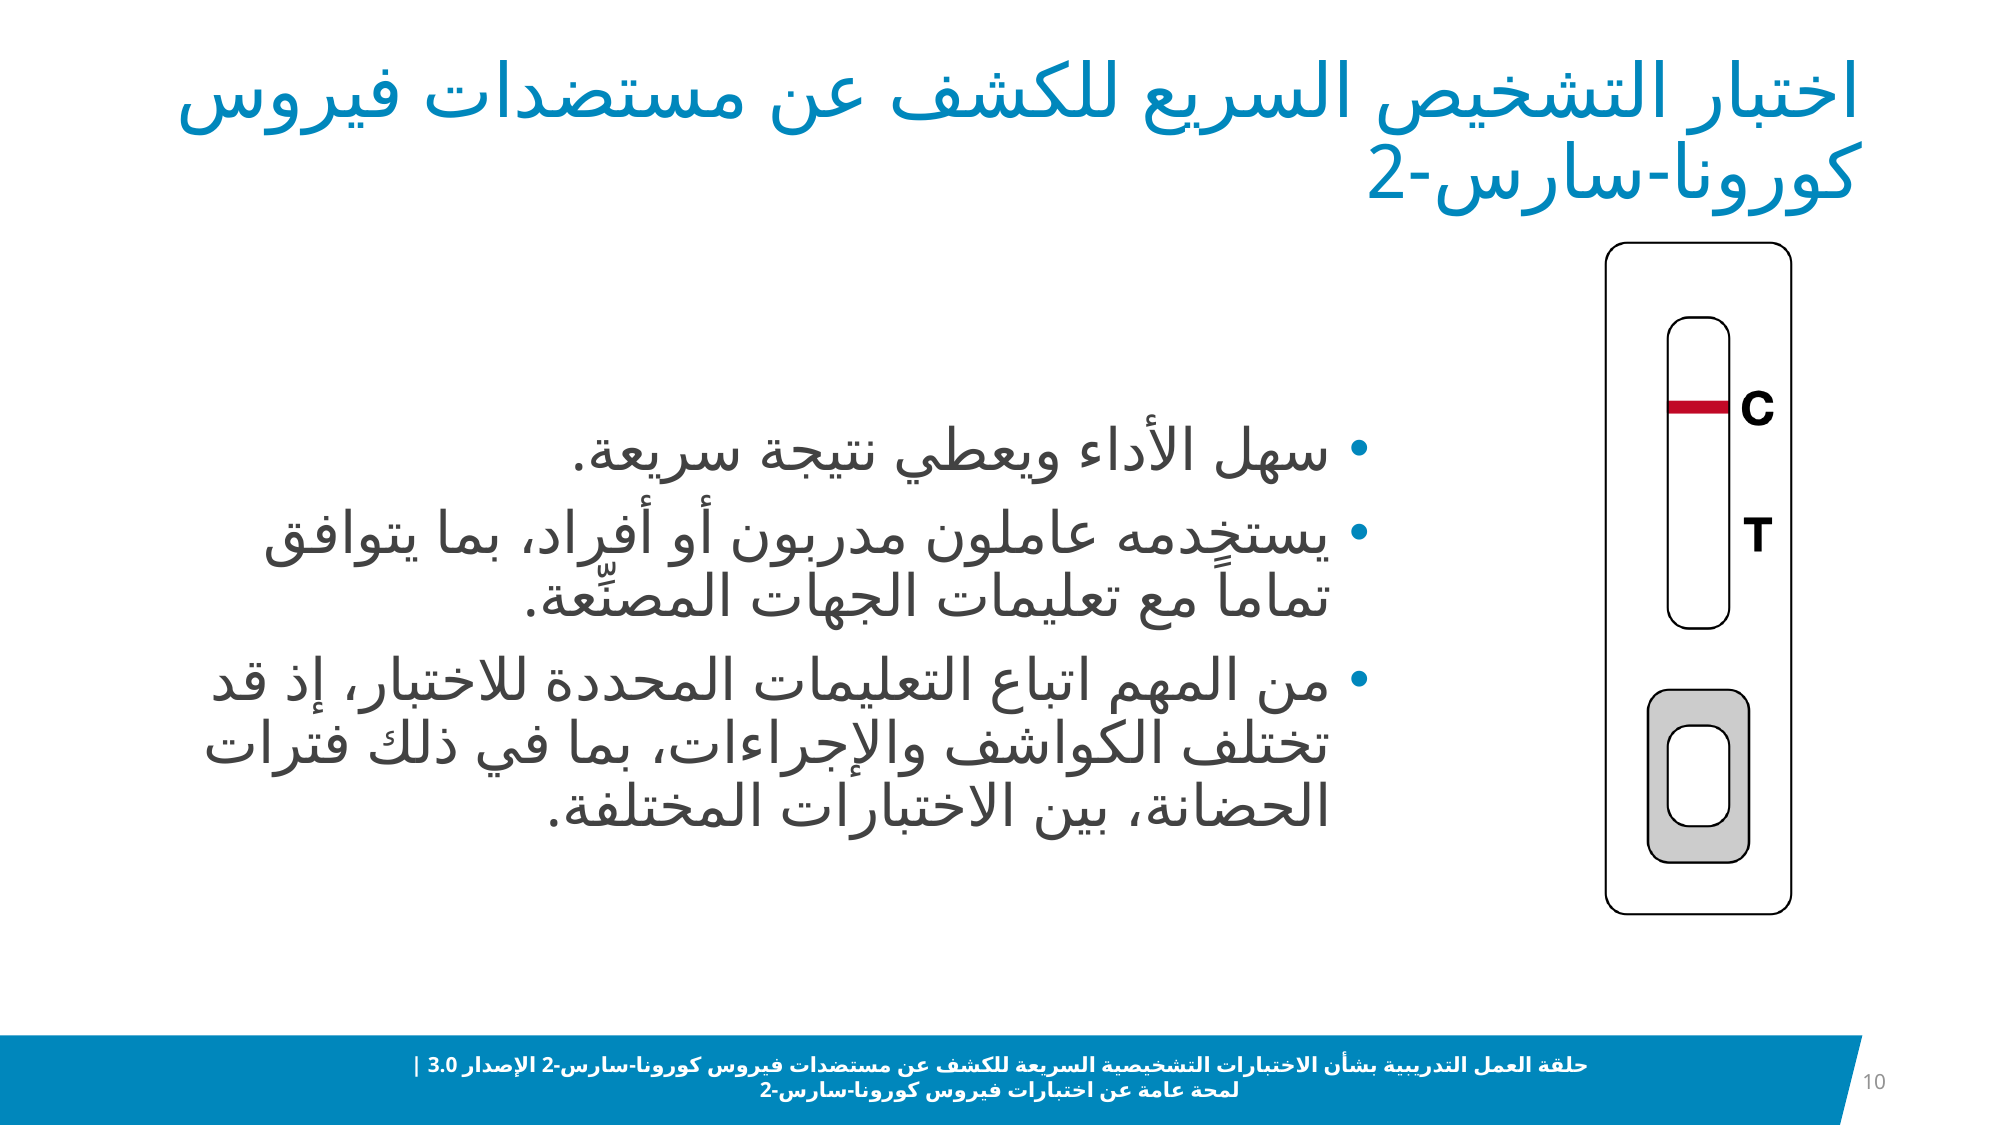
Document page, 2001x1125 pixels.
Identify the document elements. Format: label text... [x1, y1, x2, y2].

picture [1603, 240, 1793, 916]
footer حلقة العمل التدريبية بشأن الاختبارات التشخيصية السريعة للكشف عن مستضدات فيروس كورونا-سارس-2 الإصدار 3.0 | لمحة عامة عن اختبارات فيروس كورونا-سارس-2 [399, 1035, 1600, 1118]
list سهل الأداء ويعطي نتيجة سريعة. يستخدمه عاملون مدربون أو أفراد، بما يتوافق تماماً مع تعليمات الجهات المصنِّعة. من المهم اتباع التعليمات المحددة للاختبار، إذ قد تختلف الكواشف والإجراءات، بما في ذلك فترات الحضانة، بين الاختبارات المختلفة. [159, 412, 1385, 863]
title اختبار التشخيص السريع للكشف عن مستضدات فيروس كورونا-سارس-2 [112, 59, 1863, 215]
slide_number 10 [1862, 1035, 1947, 1125]
